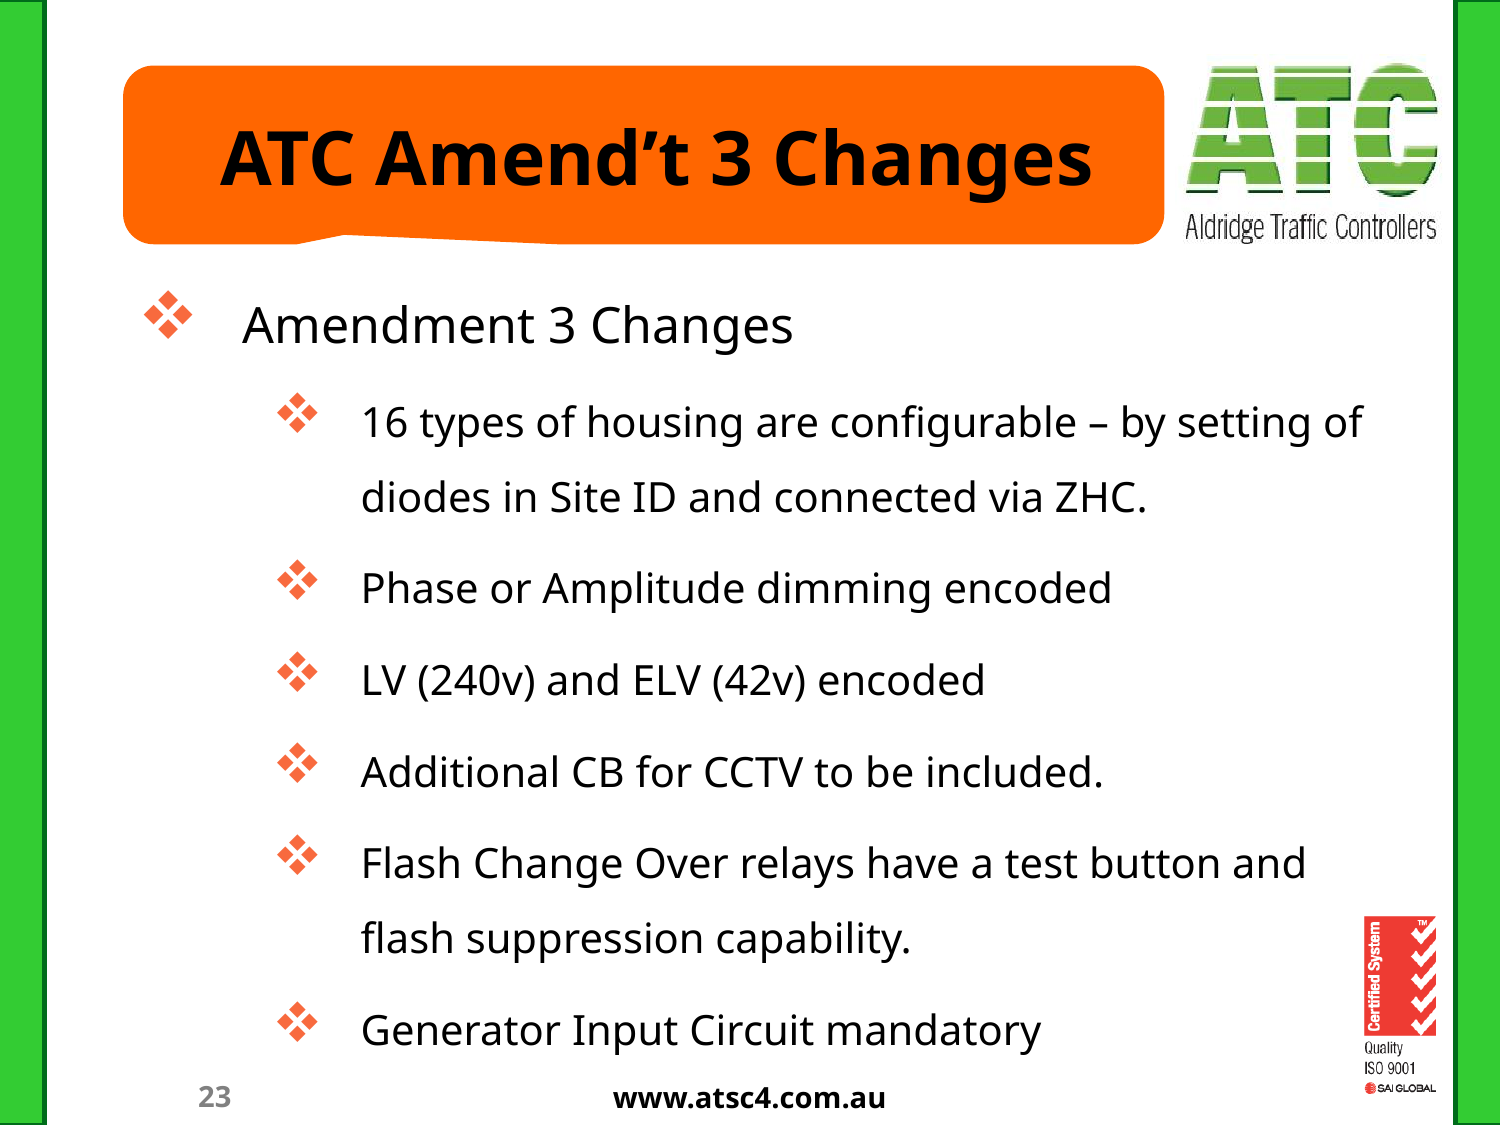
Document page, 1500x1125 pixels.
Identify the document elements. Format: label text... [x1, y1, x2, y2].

list Amendment 3 Changes 16 types of housing are configurable – by setting of diodes in Site ID and connected via ZHC. Phase or Amplitude dimming encoded LV (240v) and ELV (42v) encoded Additional CB for CCTV to be included. Flash Change Over relays have a test button and flash suppression capability. Generator Input Circuit mandatory [123, 256, 1389, 1048]
footer www.atsc4.com.au [389, 1048, 1111, 1125]
title ATC Amend’t 3 Changes [127, 66, 1188, 245]
picture [1364, 916, 1436, 1094]
picture [1175, 54, 1447, 252]
slide_number 23 [182, 1070, 349, 1107]
